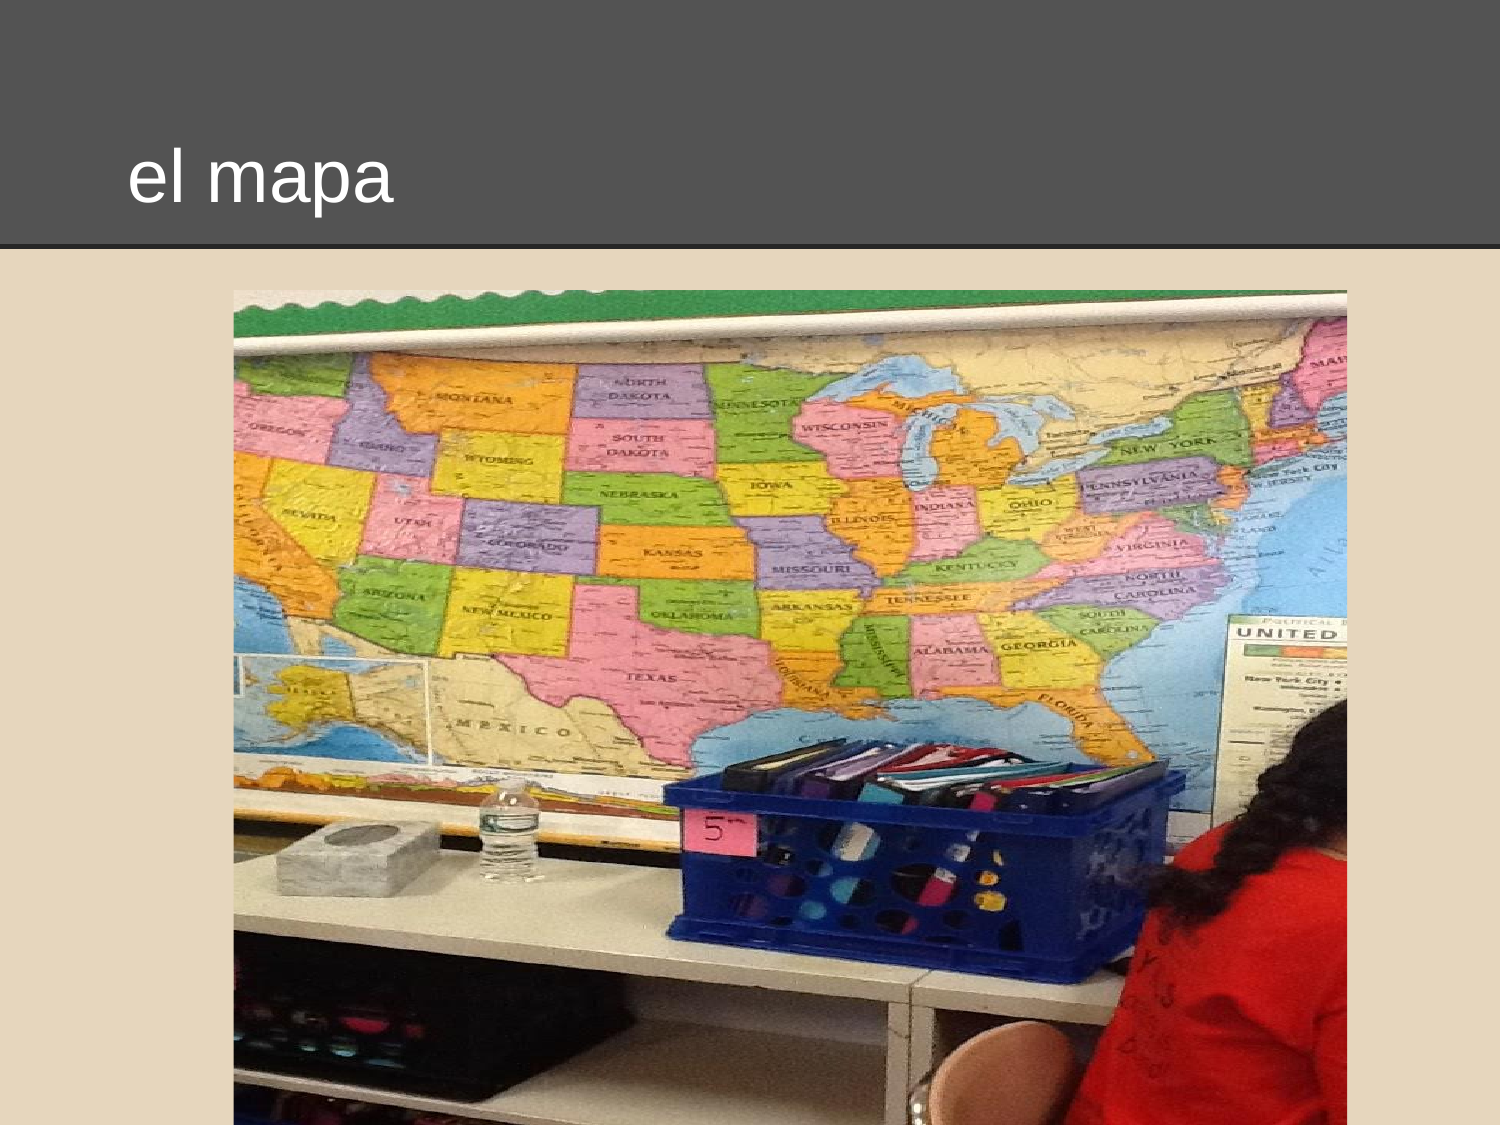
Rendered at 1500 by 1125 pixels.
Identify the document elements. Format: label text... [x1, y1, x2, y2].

text_box [233, 290, 1348, 1125]
title el mapa [75, 45, 1425, 233]
